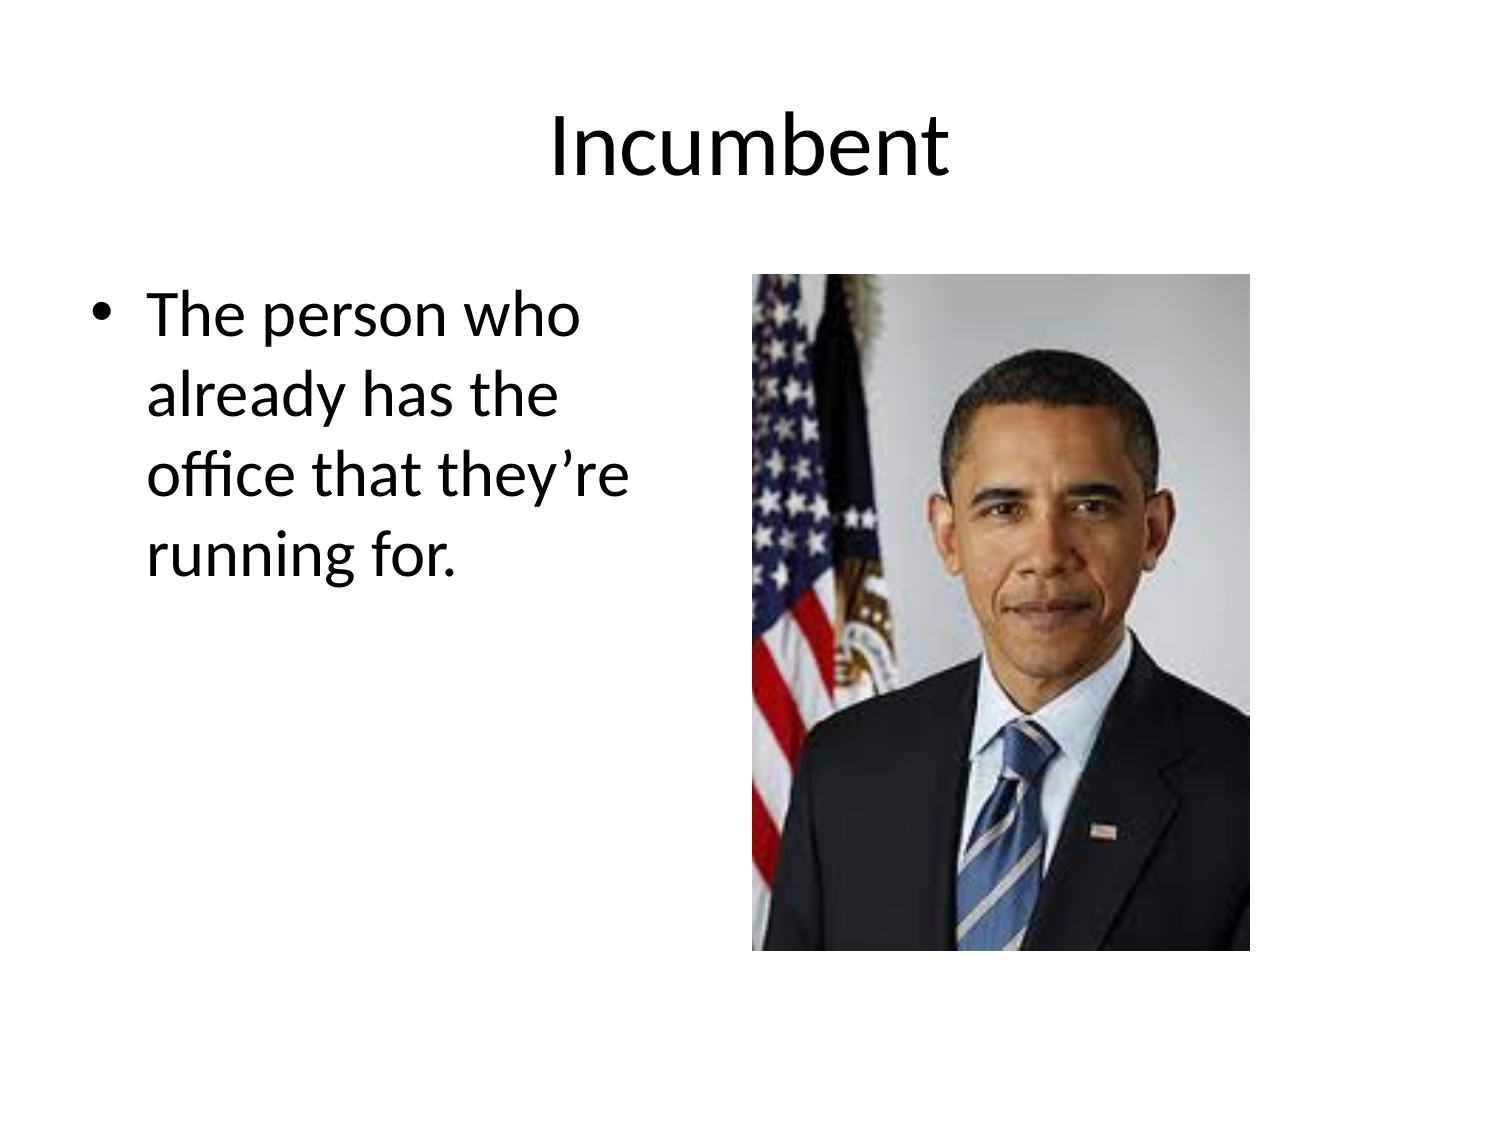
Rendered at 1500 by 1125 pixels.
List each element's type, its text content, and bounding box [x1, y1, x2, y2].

list The person who already has the office that they’re running for. [75, 262, 700, 1005]
title Incumbent [75, 45, 1425, 233]
picture [752, 274, 1251, 951]
